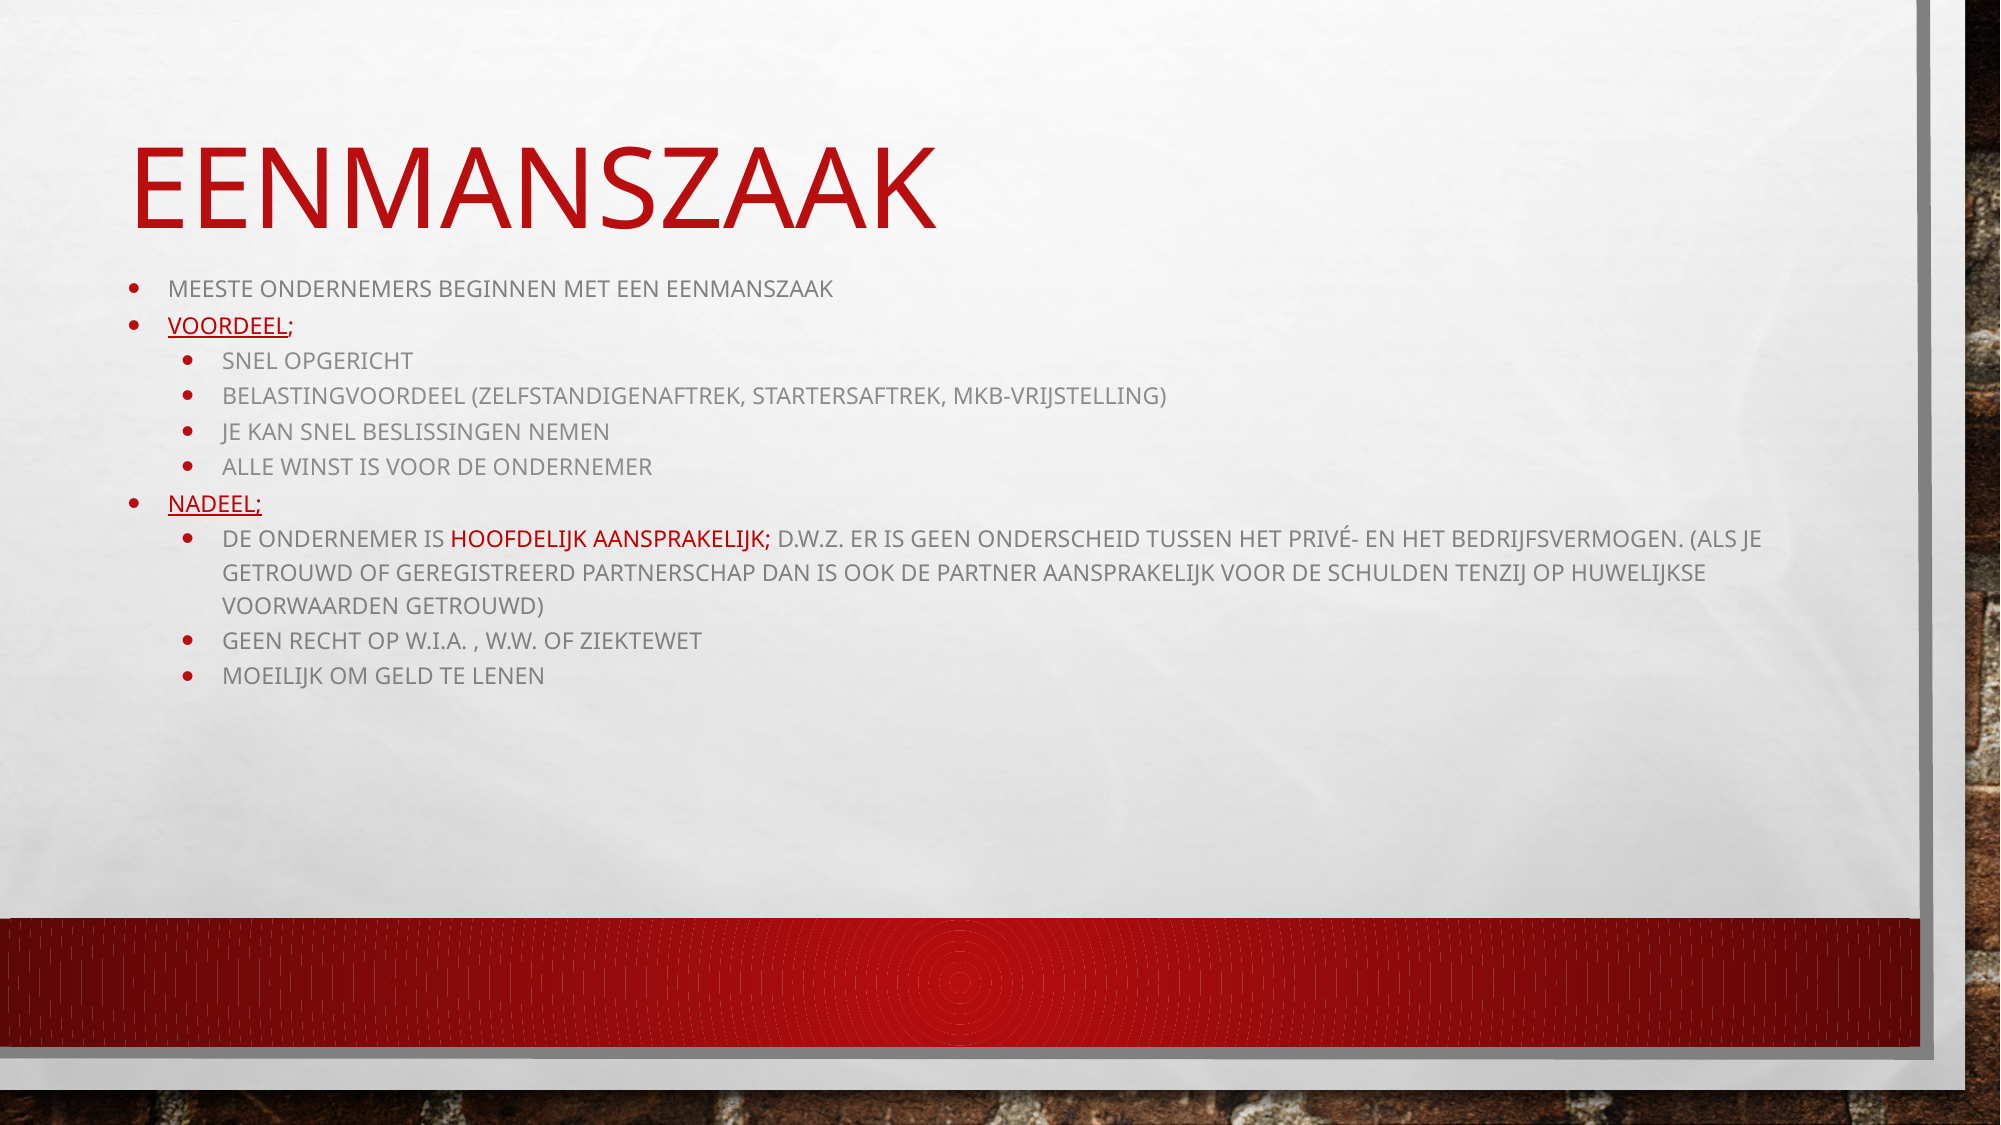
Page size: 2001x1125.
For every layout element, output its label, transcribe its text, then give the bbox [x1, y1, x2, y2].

picture [0, 0, 2000, 1125]
list Meeste ondernemers beginnen met een eenmanszaak Voordeel; Snel opgericht Belastingvoordeel (zelfstandigenaftrek, startersaftrek, mkb-vrijstelling) Je kan snel beslissingen nemen Alle winst is voor de ondernemer Nadeel; De ondernemer is hoofdelijk aansprakelijk; d.w.z. er is Geen onderscheid tussen het privé- en het bedrijfsvermogen. (Als je getrouwd of geregistreerd partnerschap dan is ook de partner aansprakelijk voor de schulden tenzij op huwelijkse voorwaarden getrouwd) Geen recht op W.I.A. , W.W. of ziektewet Moeilijk om geld te lenen [112, 260, 1818, 890]
title EEnmanszaak [112, 112, 1818, 260]
